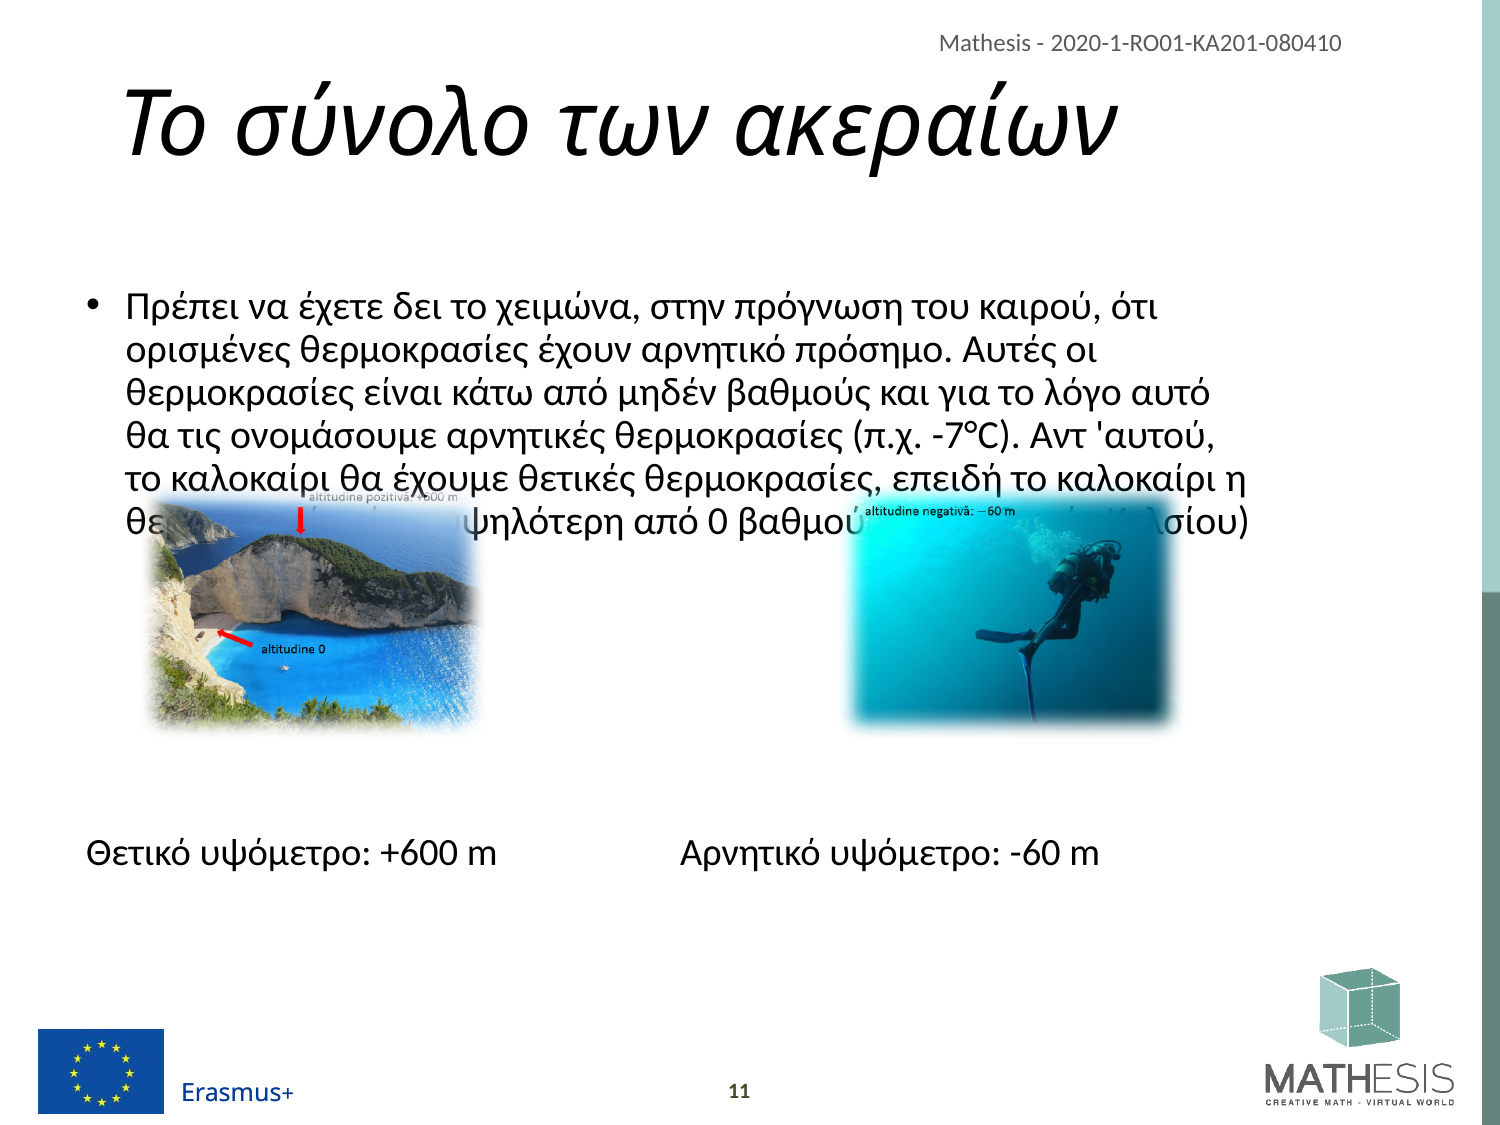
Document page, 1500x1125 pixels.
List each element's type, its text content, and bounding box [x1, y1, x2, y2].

picture [139, 480, 489, 740]
picture [836, 480, 1187, 741]
list Πρέπει να έχετε δει το χειμώνα, στην πρόγνωση του καιρού, ότι ορισμένες θερμοκρασίες έχουν αρνητικό πρόσημο. Αυτές οι θερμοκρασίες είναι κάτω από μηδέν βαθμούς και για το λόγο αυτό θα τις ονομάσουμε αρνητικές θερμοκρασίες (π.χ. -7°C). Αντ 'αυτού, το καλοκαίρι θα έχουμε θετικές θερμοκρασίες, επειδή το καλοκαίρι η θερμοκρασία είναι υψηλότερη από 0 βαθμούς (25 βαθμούς Κελσίου) Θετικό υψόμετρο: +600 m Αρνητικό υψόμετρο: -60 m [71, 277, 1273, 892]
title Το σύνολο των ακεραίων [103, 59, 1397, 278]
picture [38, 1029, 164, 1114]
